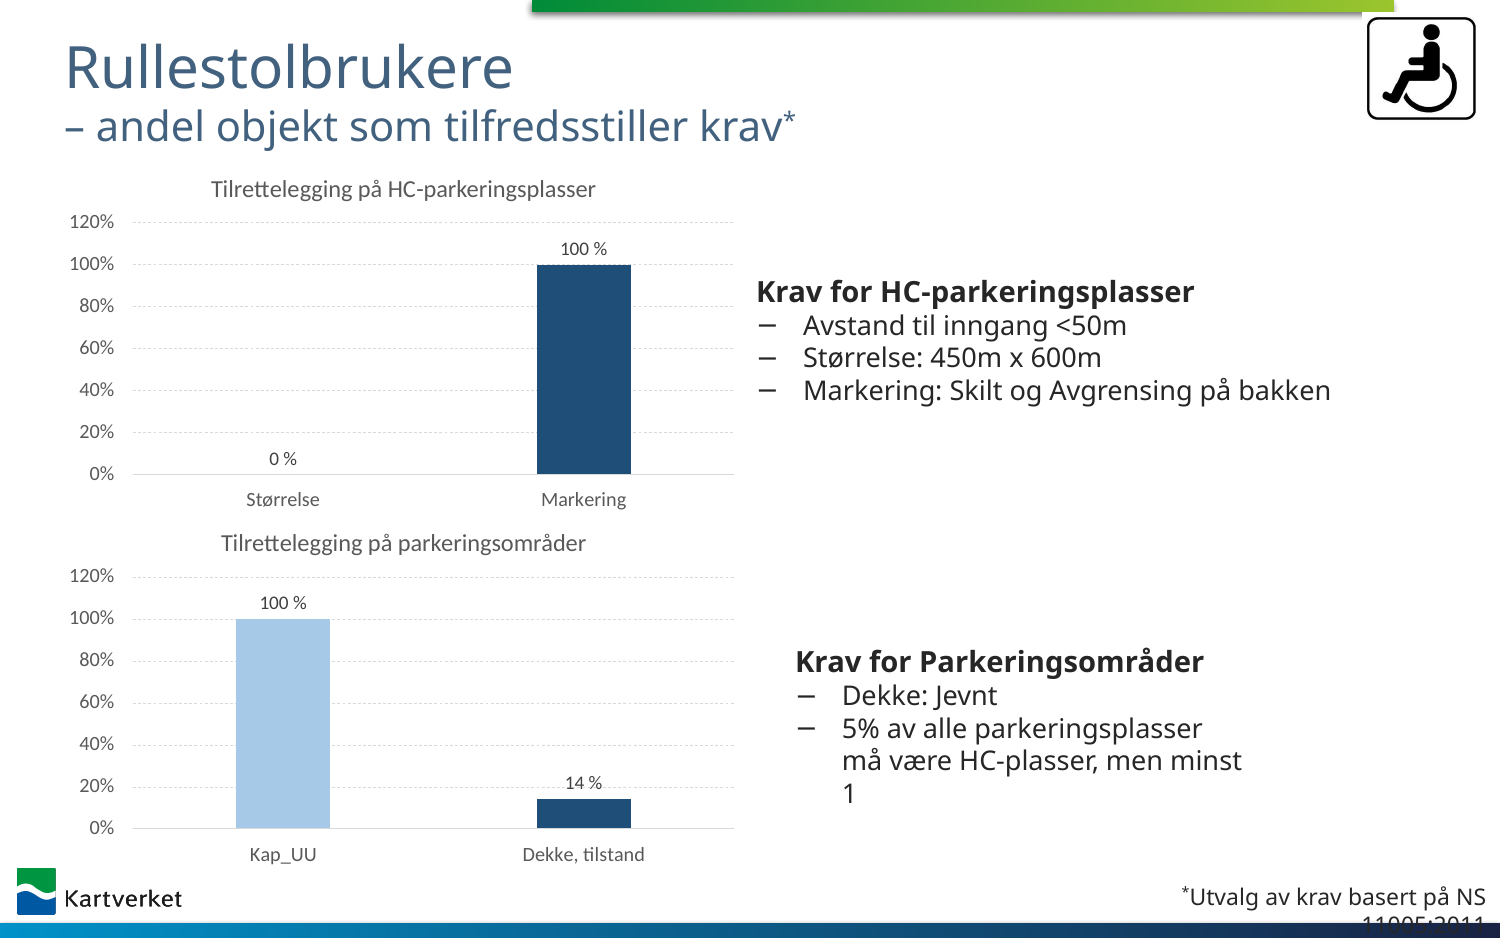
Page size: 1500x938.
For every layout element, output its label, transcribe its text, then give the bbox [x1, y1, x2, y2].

picture [1362, 12, 1481, 126]
picture [62, 520, 746, 874]
text_box *Utvalg av krav basert på NS 11005:2011 [1068, 873, 1500, 938]
text_box Krav for Parkeringsområder Dekke: Jevnt 5% av alle parkeringsplasser må være HC-plasser, men minst 1 [780, 636, 1261, 816]
text_box Rullestolbrukere – andel objekt som tilfredsstiller krav* [49, 25, 1431, 158]
text_box Krav for HC-parkeringsplasser Avstand til inngang <50m Størrelse: 450m x 600m Markering: Skilt og Avgrensing på bakken [750, 265, 1346, 413]
picture [62, 166, 746, 519]
